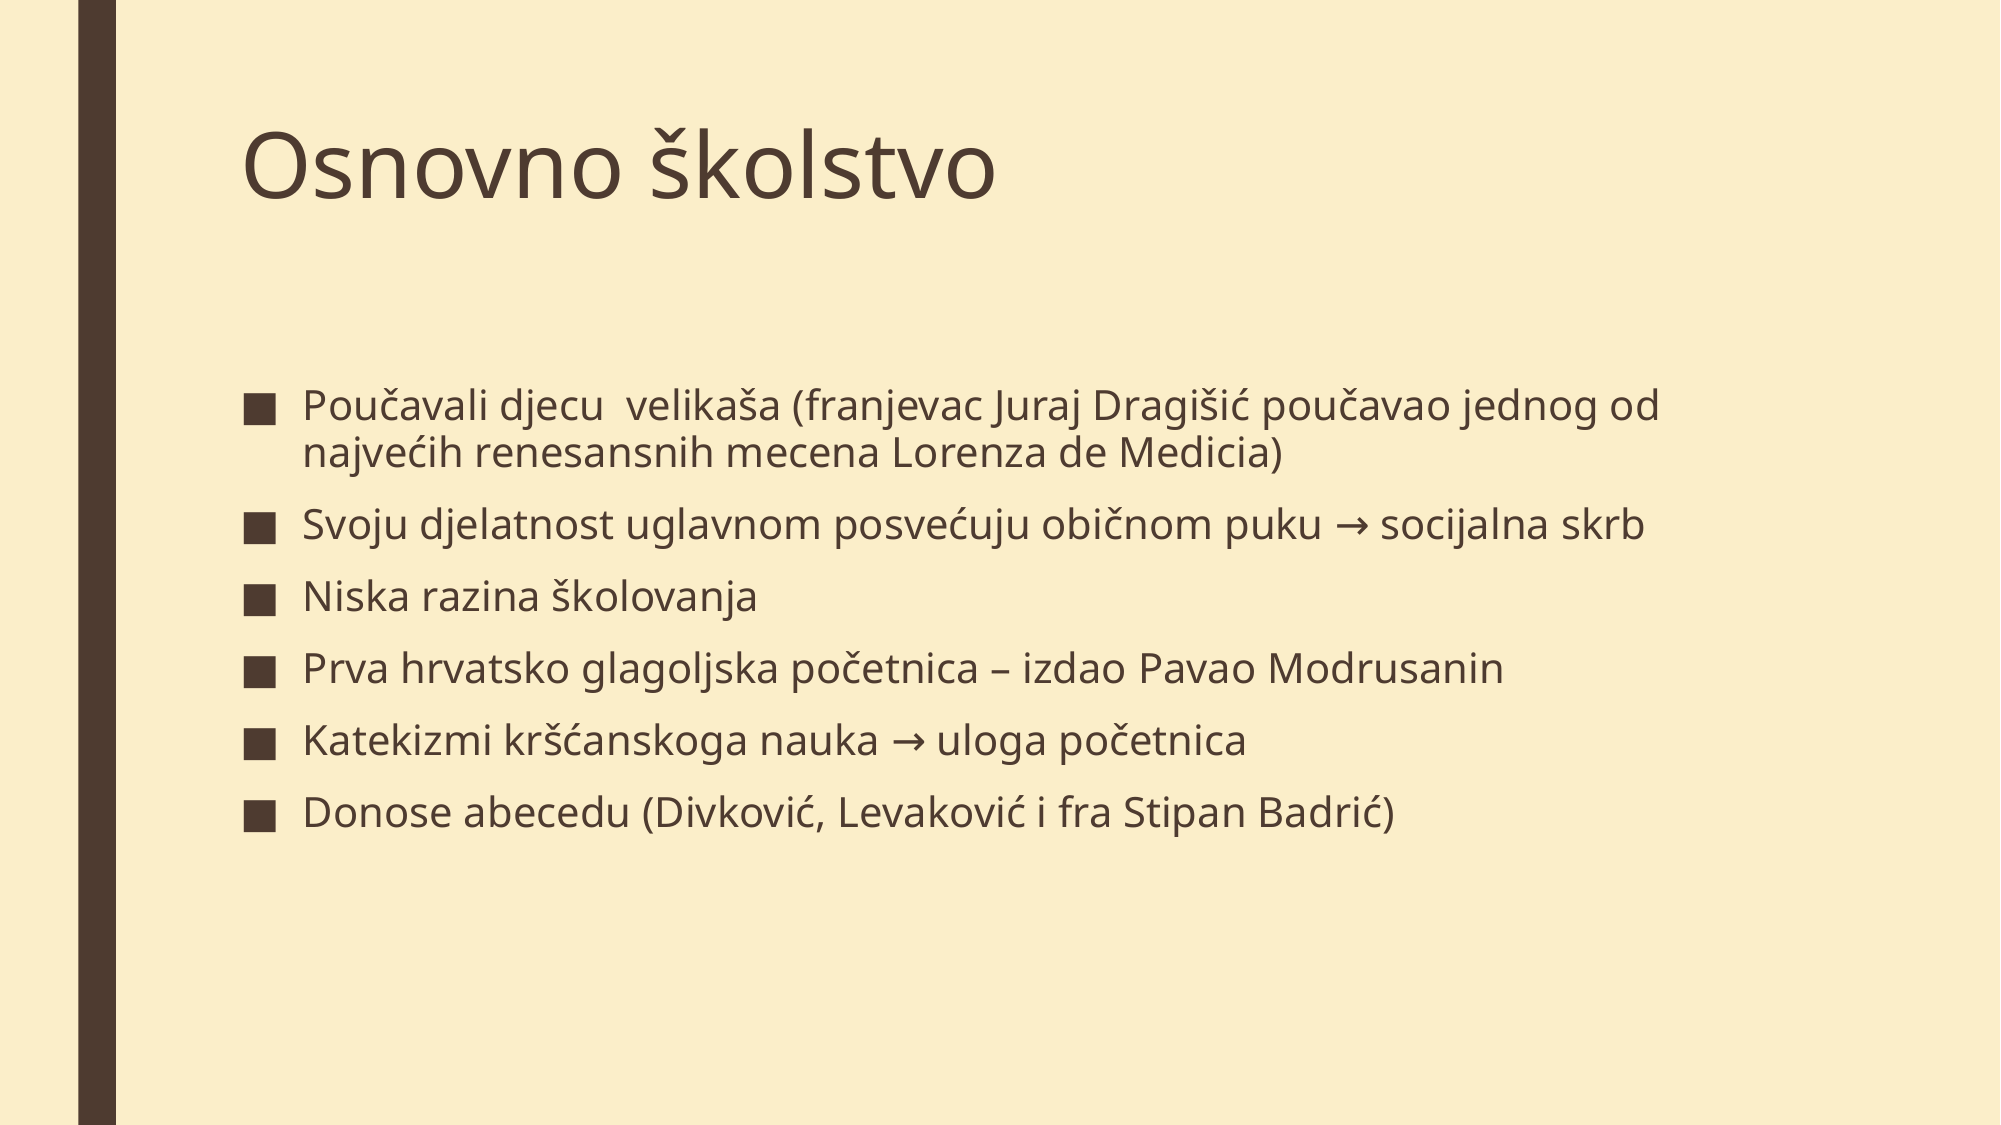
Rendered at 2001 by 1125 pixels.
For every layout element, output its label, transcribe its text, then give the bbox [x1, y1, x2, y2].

list Poučavali djecu velikaša (franjevac Juraj Dragišić poučavao jednog od najvećih renesansnih mecena Lorenza de Medicia) Svoju djelatnost uglavnom posvećuju običnom puku → socijalna skrb Niska razina školovanja Prva hrvatsko glagoljska početnica – izdao Pavao Modrusanin Katekizmi kršćanskoga nauka → uloga početnica Donose abecedu (Divković, Levaković i fra Stipan Badrić) [225, 375, 1800, 963]
title Osnovno školstvo [225, 112, 1800, 357]
